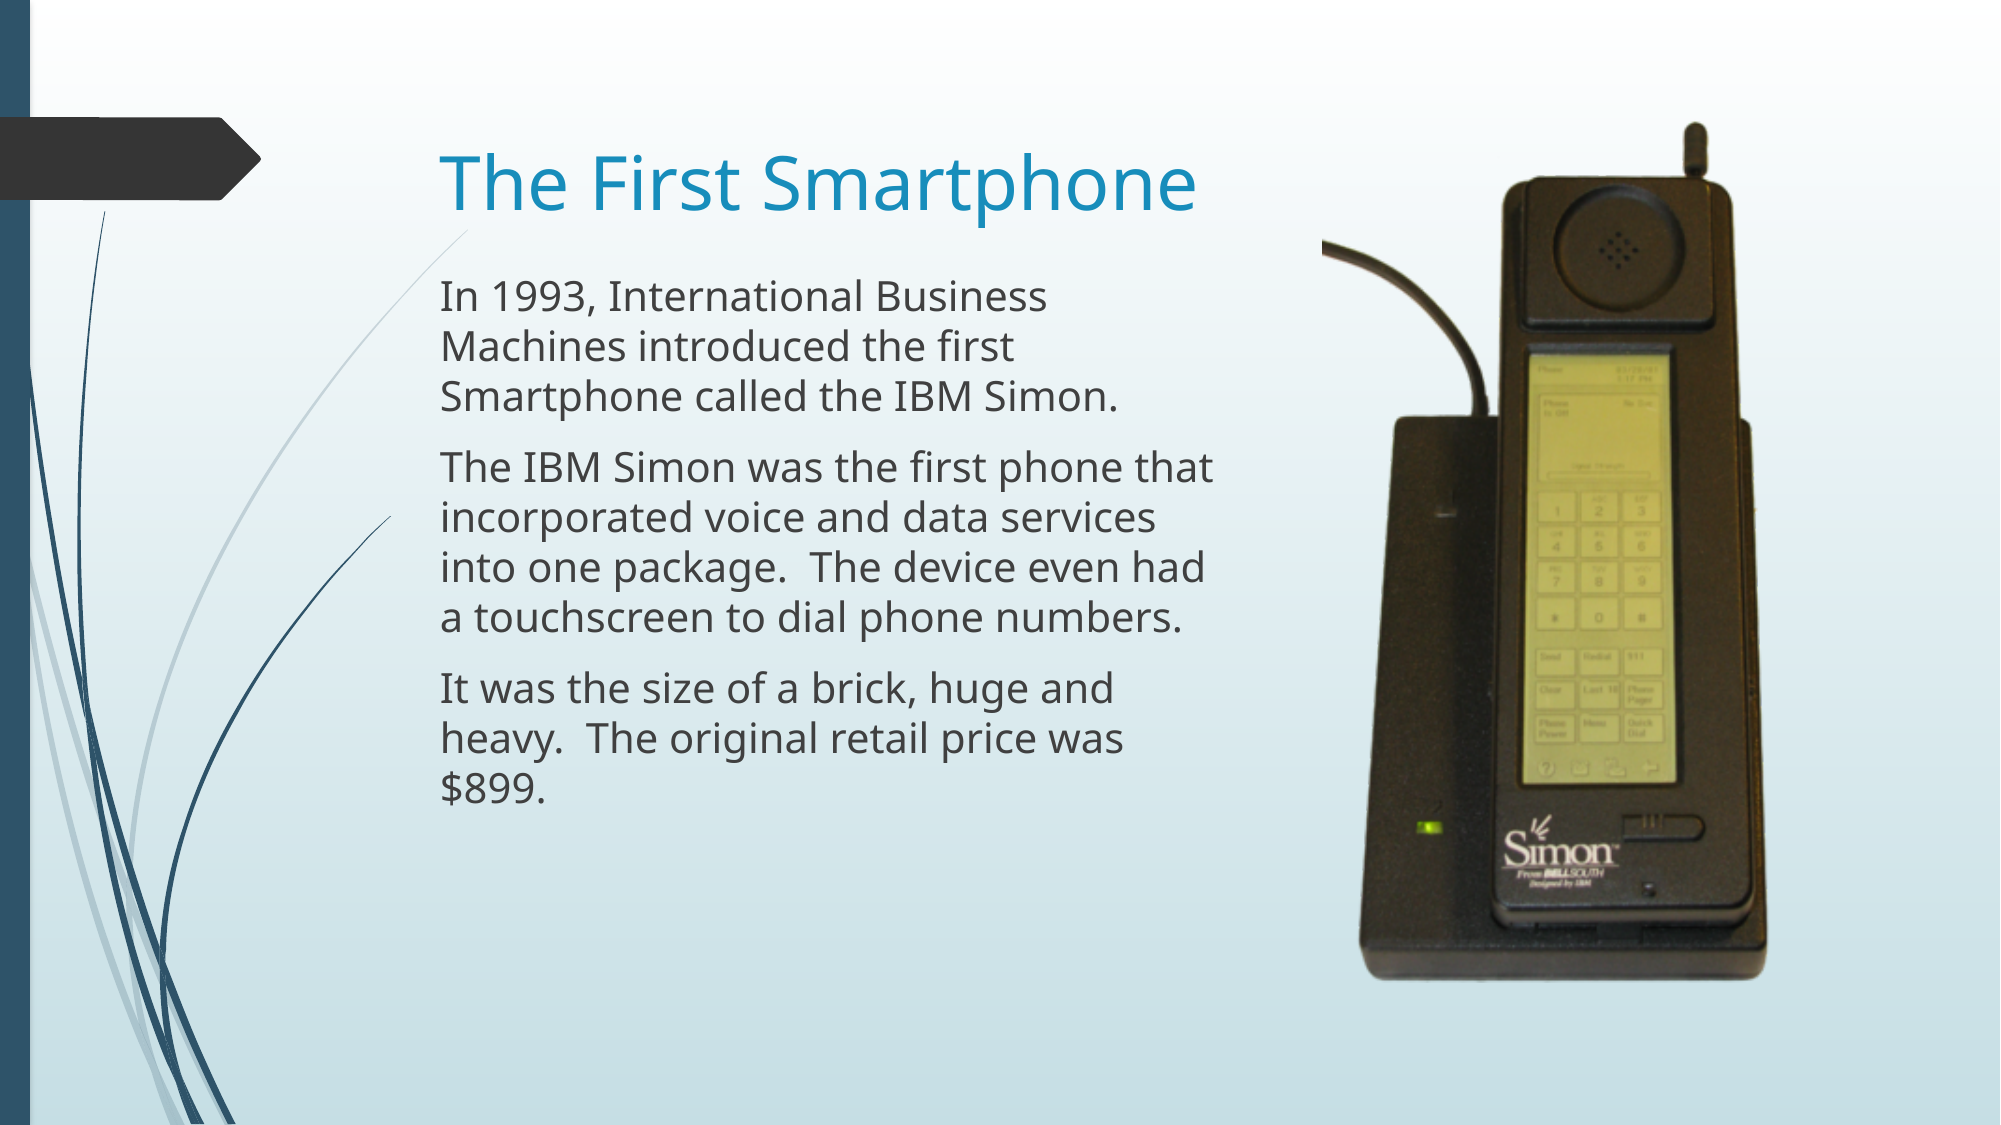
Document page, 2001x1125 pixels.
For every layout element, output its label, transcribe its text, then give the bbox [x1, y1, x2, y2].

title The First Smartphone [424, 73, 1281, 234]
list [1322, 107, 1801, 997]
list In 1993, International Business Machines introduced the first Smartphone called the IBM Simon. The IBM Simon was the first phone that incorporated voice and data services into one package. The device even had a touchscreen to dial phone numbers. It was the size of a brick, huge and heavy. The original retail price was $899. [424, 262, 1247, 962]
